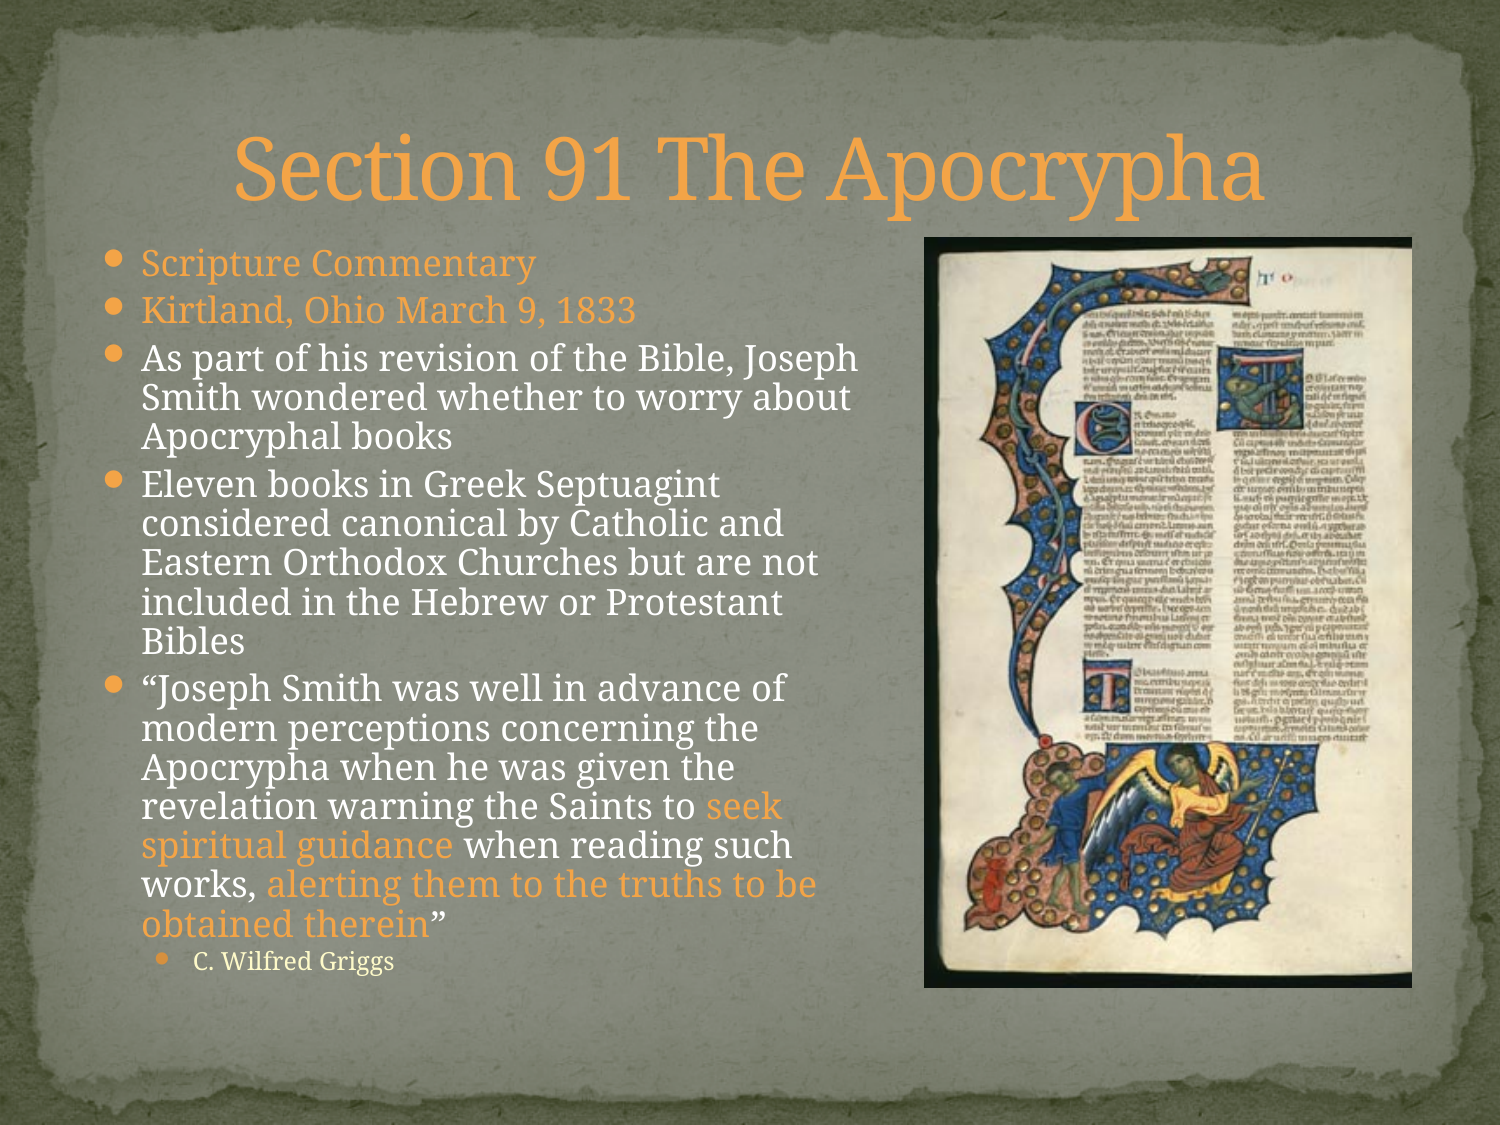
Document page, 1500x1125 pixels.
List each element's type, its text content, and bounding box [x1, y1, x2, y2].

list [926, 239, 1412, 987]
picture [924, 237, 937, 245]
list Scripture Commentary Kirtland, Ohio March 9, 1833 As part of his revision of the Bible, Joseph Smith wondered whether to worry about Apocryphal books Eleven books in Greek Septuagint considered canonical by Catholic and Eastern Orthodox Churches but are not included in the Hebrew or Protestant Bibles “Joseph Smith was well in advance of modern perceptions concerning the Apocrypha when he was given the revelation warning the Saints to seek spiritual guidance when reading such works, alerting them to the truths to be obtained therein” C. Wilfred Griggs [87, 237, 888, 988]
title Section 91 The Apocrypha [74, 24, 1425, 225]
